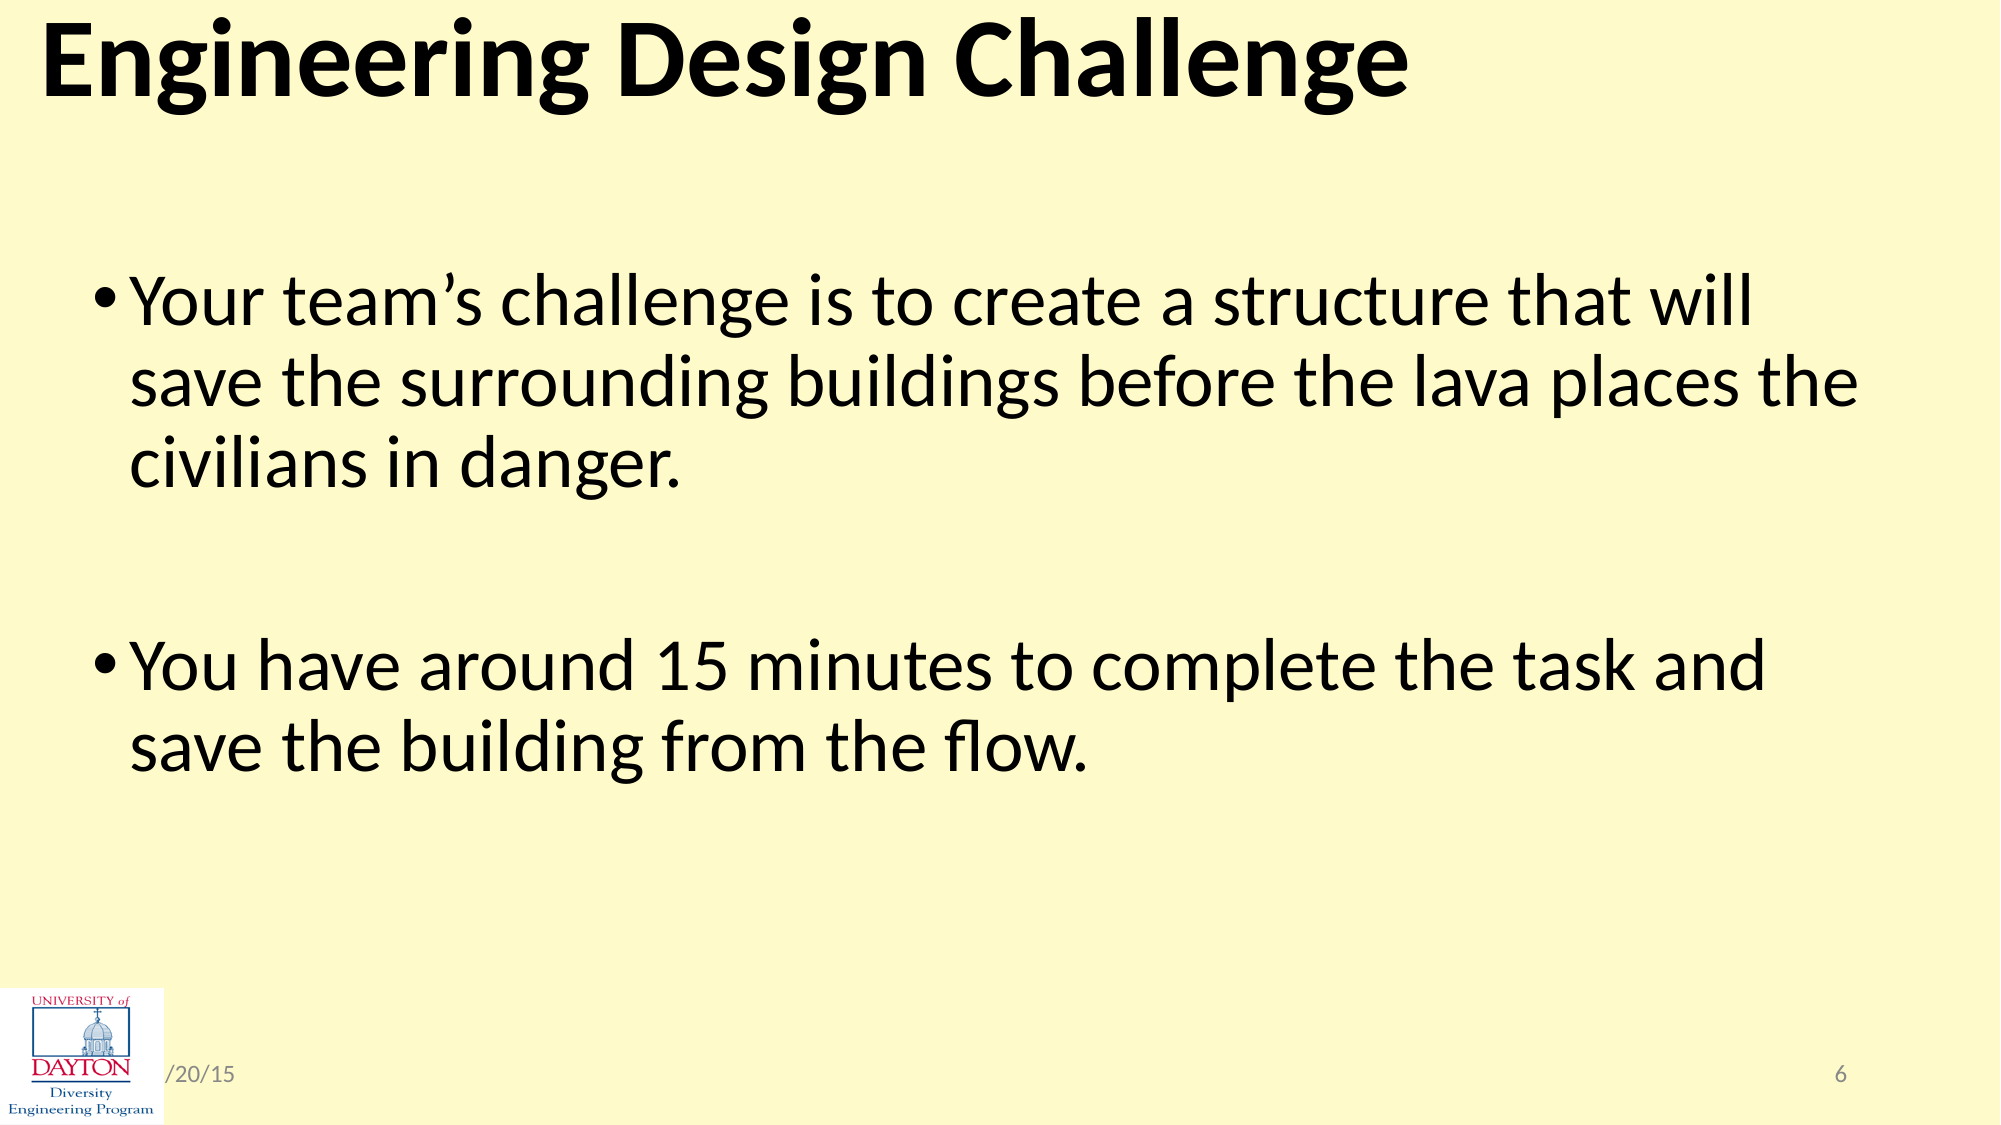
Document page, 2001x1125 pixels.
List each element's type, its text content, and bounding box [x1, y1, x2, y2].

text_box Engineering Design Challenge [25, 50, 1751, 180]
list Your team’s challenge is to create a structure that will save the surrounding buildings before the lava places the civilians in danger. You have around 15 minutes to complete the task and save the building from the flow. [77, 252, 1902, 902]
picture [0, 988, 165, 1125]
